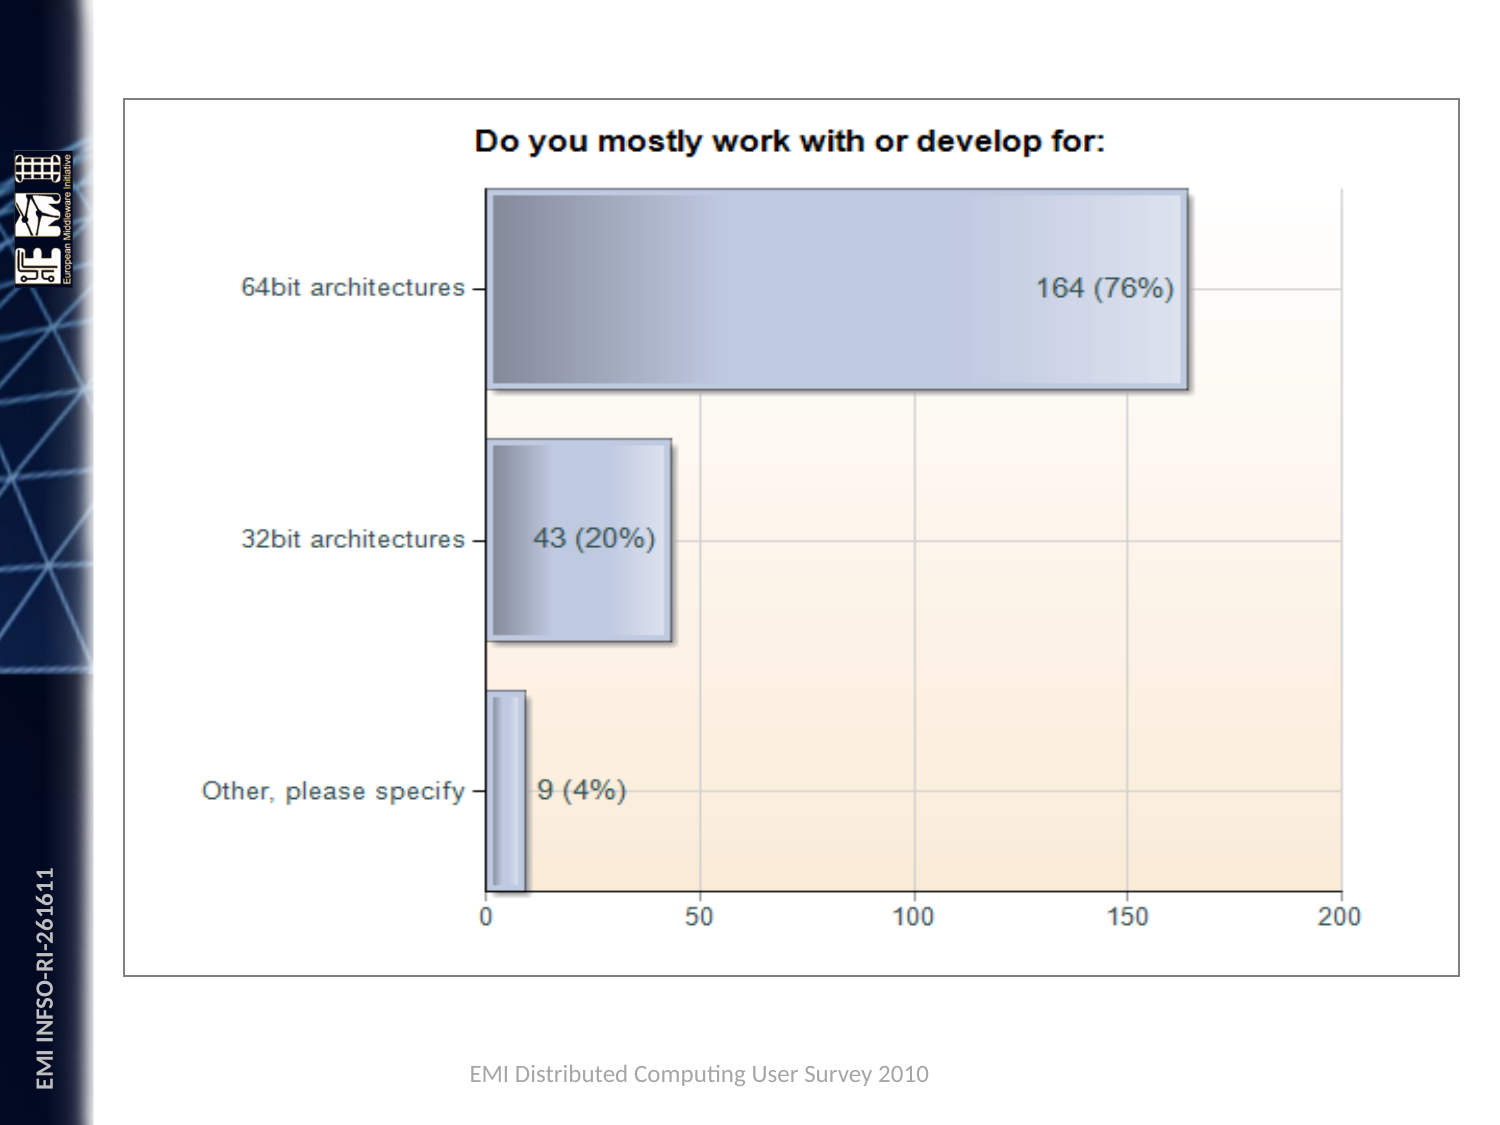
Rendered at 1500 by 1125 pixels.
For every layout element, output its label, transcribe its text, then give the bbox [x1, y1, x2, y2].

picture [0, 0, 105, 1125]
picture [124, 99, 1459, 976]
footer EMI Distributed Computing User Survey 2010 [380, 1042, 1020, 1103]
